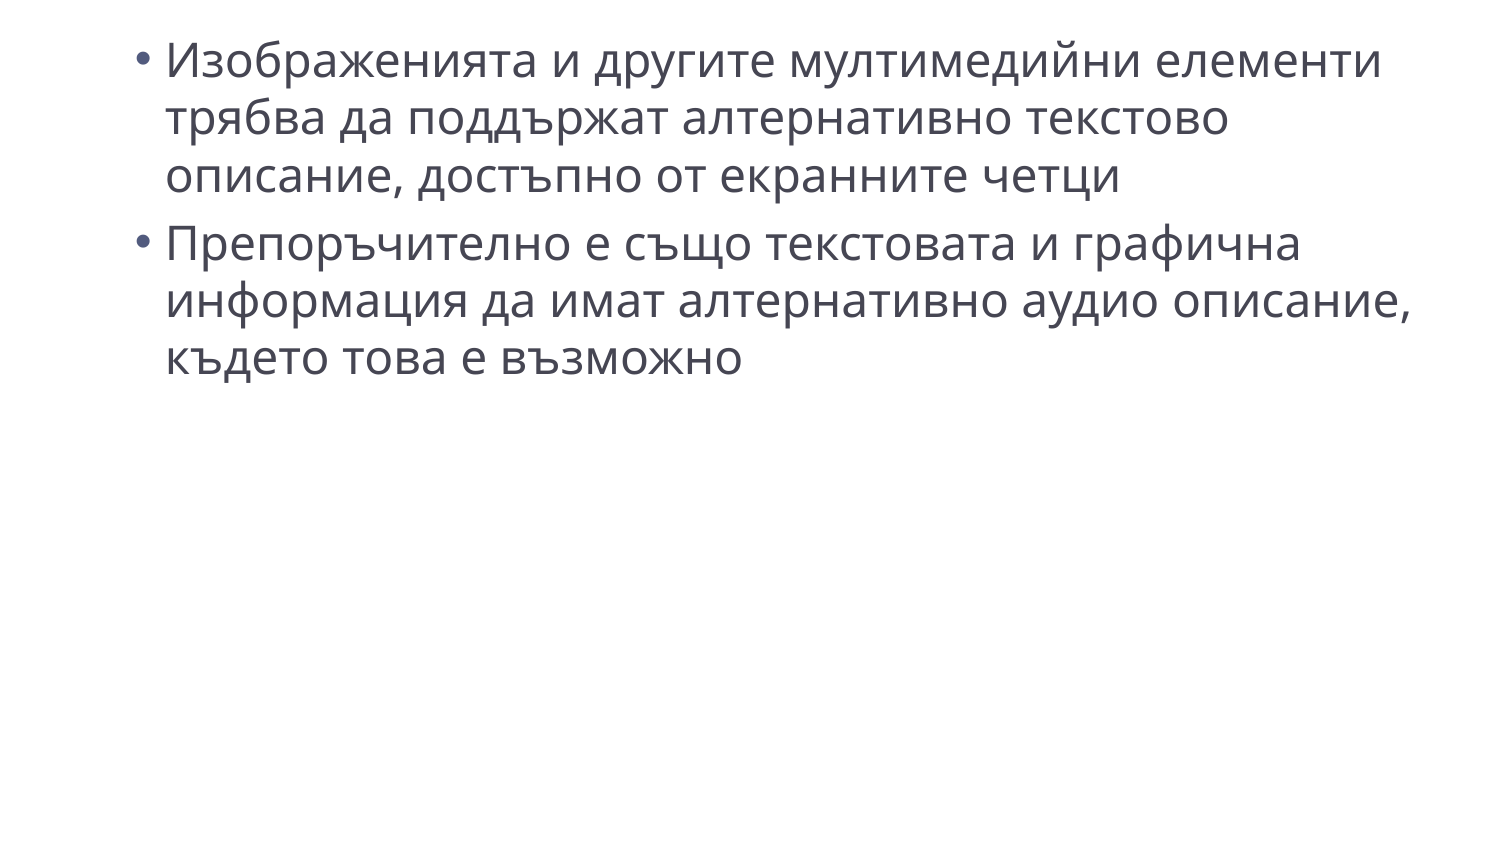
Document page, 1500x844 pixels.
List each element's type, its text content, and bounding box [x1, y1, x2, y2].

list Изображенията и другите мултимедийни елементи трябва да поддържат алтернативно текстово описание, достъпно от екранните четци Препоръчително е също текстовата и графична информация да имат алтернативно аудио описание, където това е възможно [75, 21, 1475, 835]
